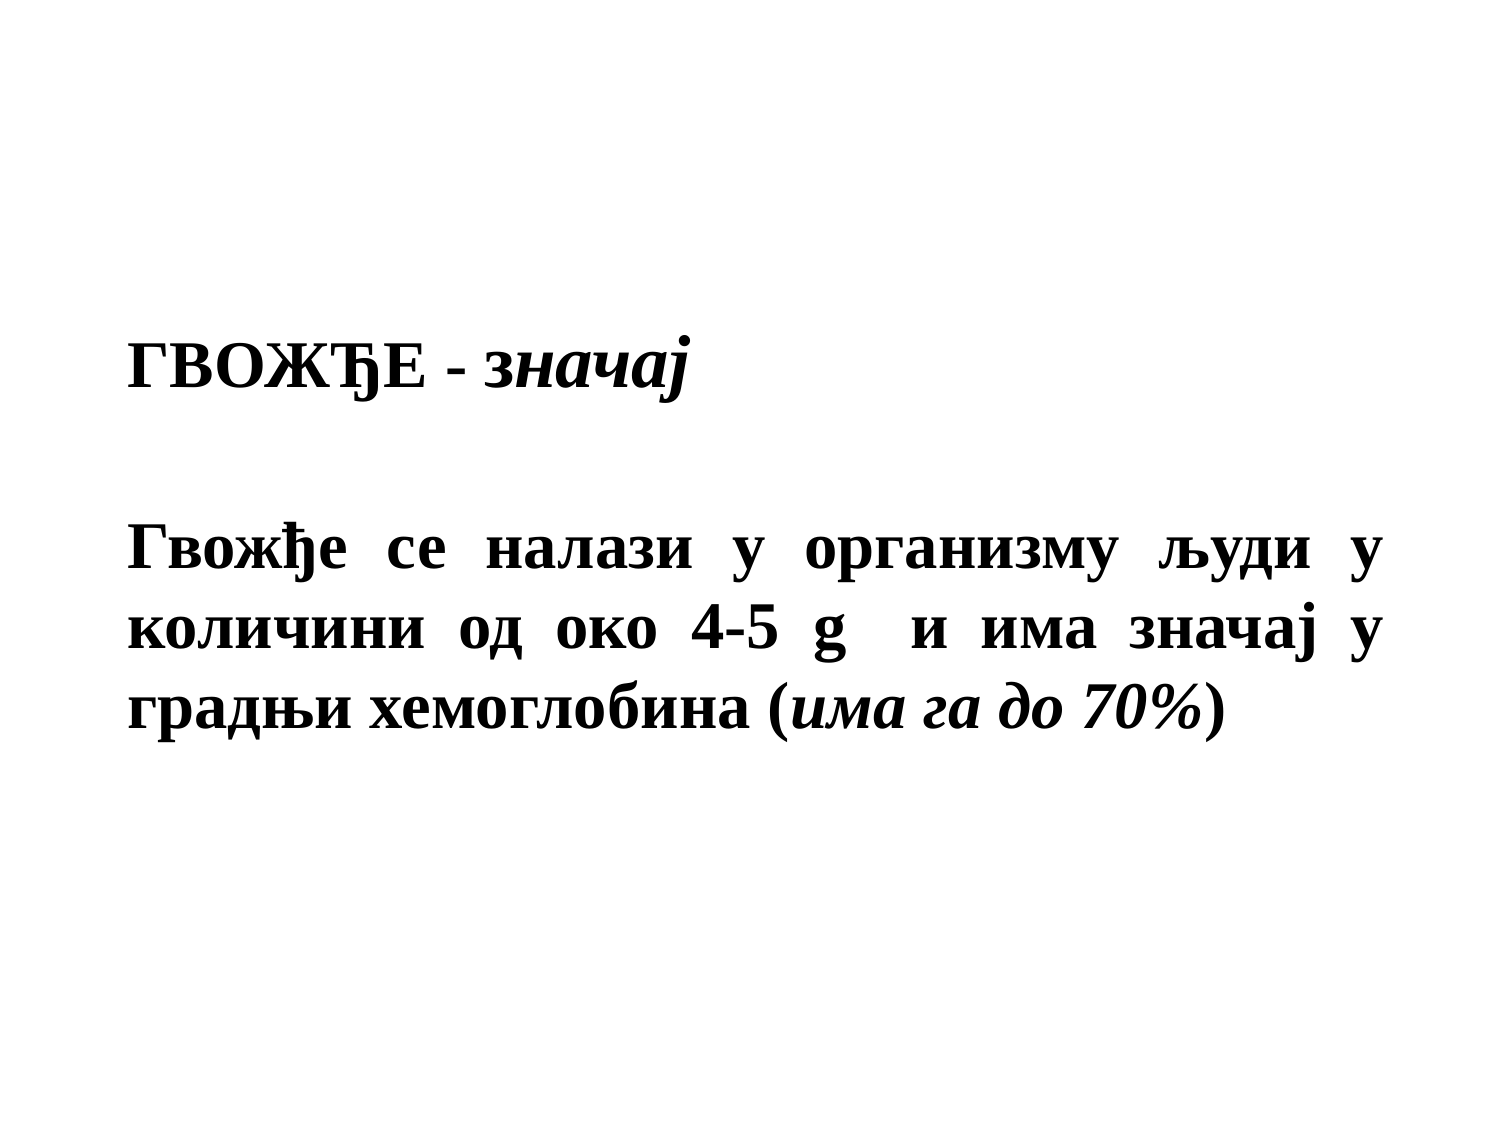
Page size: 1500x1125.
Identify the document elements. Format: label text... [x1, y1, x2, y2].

text_box ГВОЖЂЕ - значај Гвожђе се налази у организму људи у количини од око 4-5 g и има значај у градњи хемоглобина (има га до 70%) [112, 304, 1400, 834]
